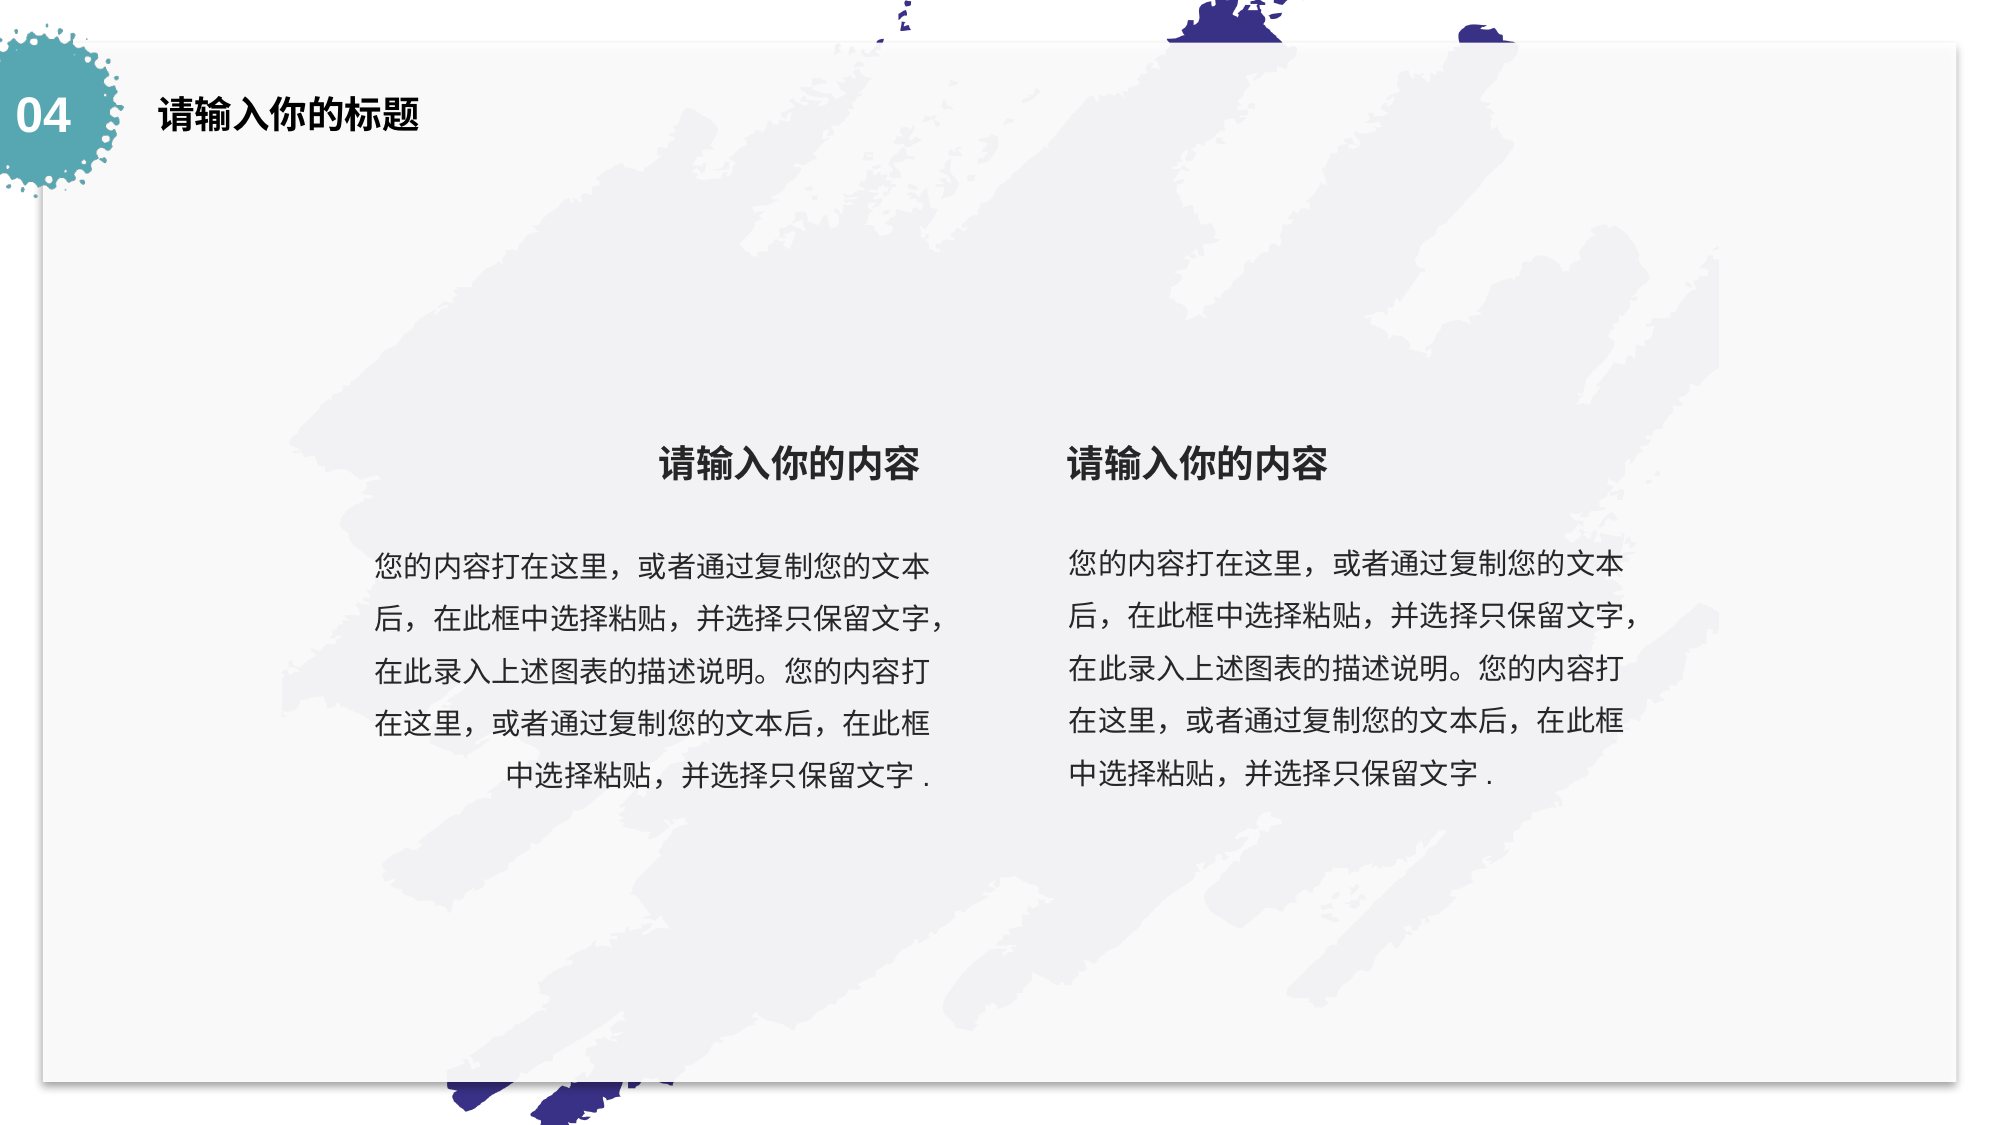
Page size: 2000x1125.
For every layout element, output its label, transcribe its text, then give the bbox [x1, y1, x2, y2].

text_box [41, 41, 1959, 1084]
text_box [356, 432, 1643, 804]
text_box 请输入你的标题 [175, 83, 435, 144]
picture [0, 0, 2000, 1125]
